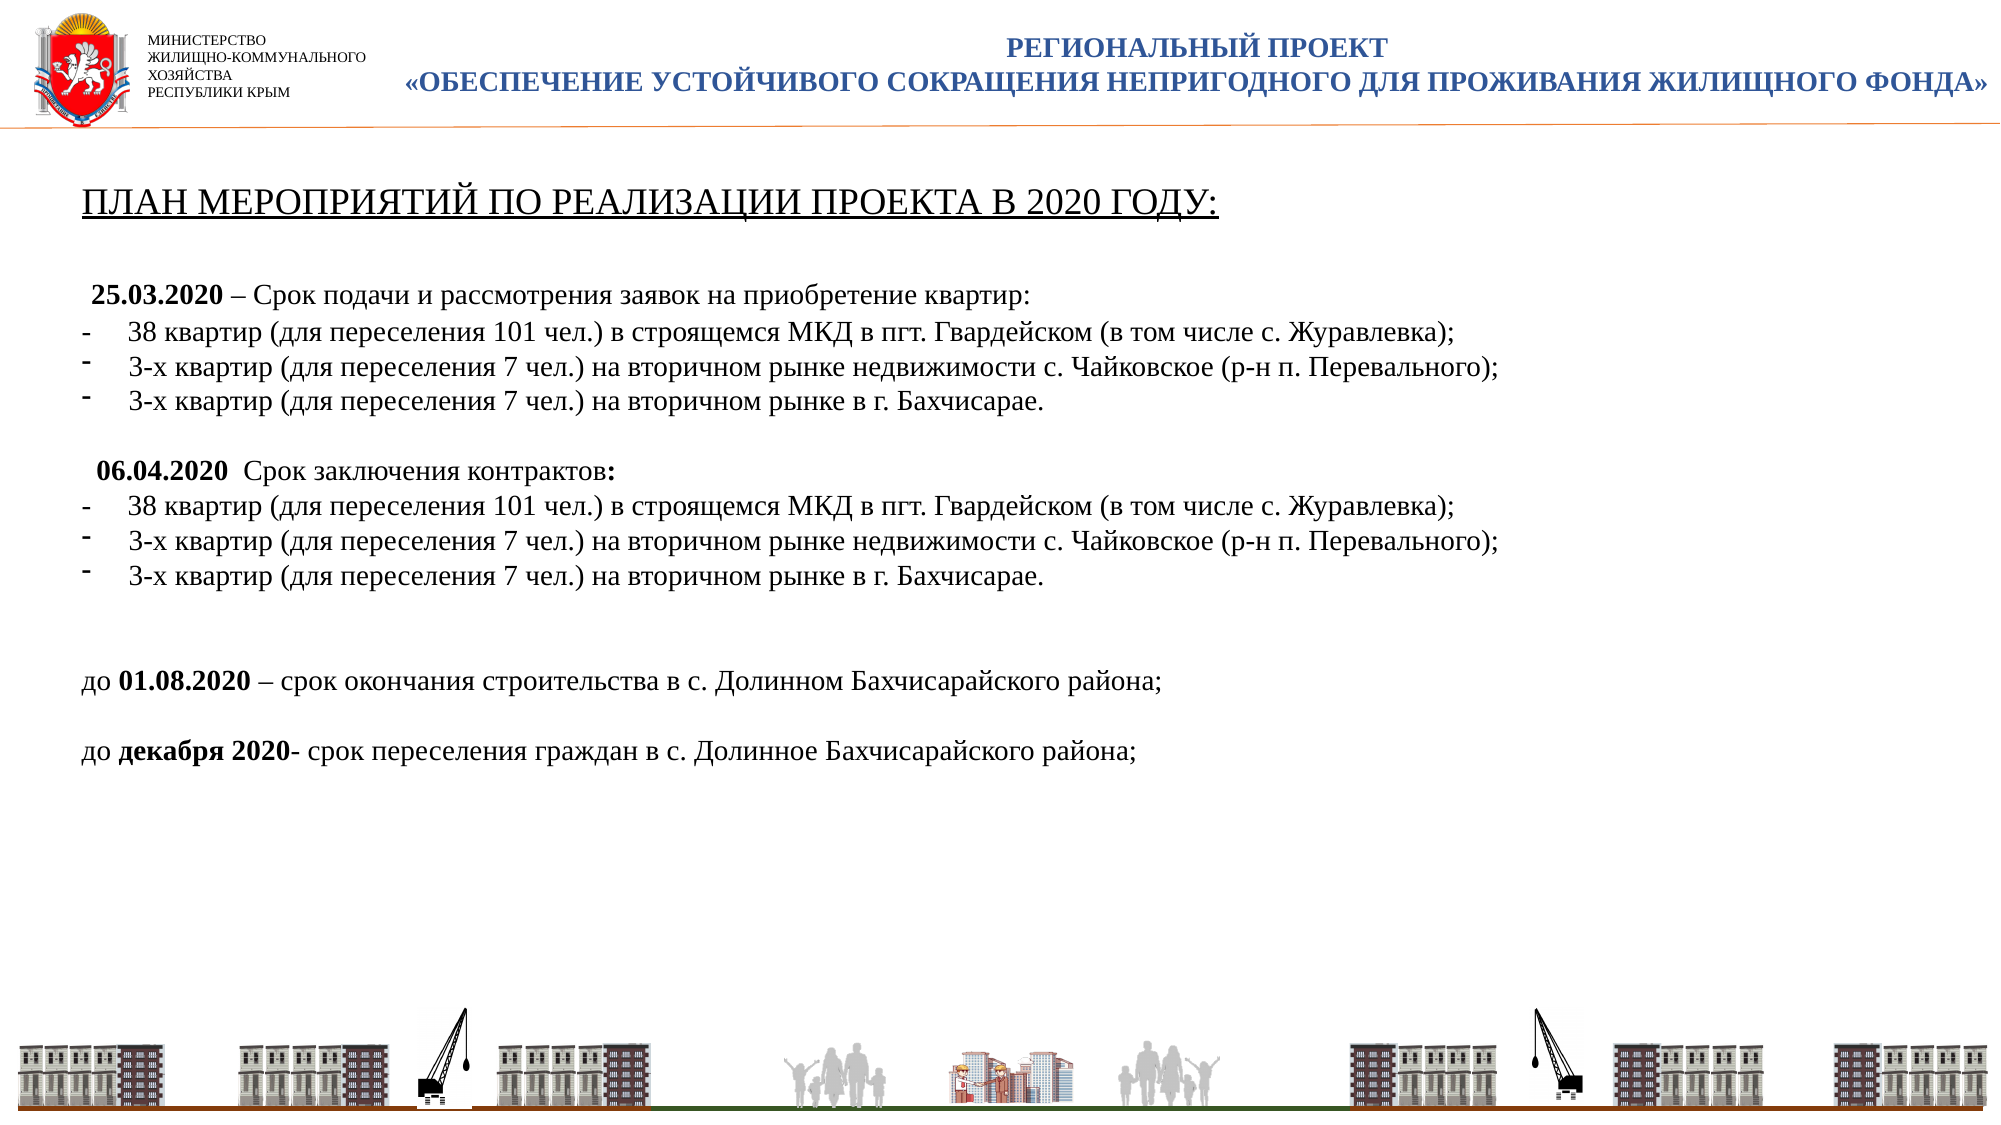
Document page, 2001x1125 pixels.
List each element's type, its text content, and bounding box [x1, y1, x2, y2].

picture [496, 1043, 651, 1108]
picture [1349, 1043, 1498, 1108]
text_box МИНИСТЕРСТВО ЖИЛИЩНО-КОММУНАЛЬНОГО ХОЗЯЙСТВА РЕСПУБЛИКИ КРЫМ [133, 23, 393, 109]
picture [417, 1007, 472, 1109]
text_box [0, 123, 31, 129]
picture [784, 1041, 887, 1108]
picture [1117, 1040, 1220, 1106]
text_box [133, 123, 2000, 129]
picture [1833, 1043, 1989, 1110]
text_box РЕГИОНАЛЬНЫЙ ПРОЕКТ «ОБЕСПЕЧЕНИЕ УСТОЙЧИВОГО СОКРАЩЕНИЯ НЕПРИГОДНОГО ДЛЯ ПРОЖИВАНИЯ ЖИЛИЩНОГО ФОНДА» [365, 21, 2000, 105]
picture [17, 1043, 165, 1108]
text_box ПЛАН МЕРОПРИЯТИЙ ПО РЕАЛИЗАЦИИ ПРОЕКТА В 2020 ГОДУ: 25.03.2020 – Срок подачи и рассмотрения заявок на приобретение квартир: - 38 квартир (для переселения 101 чел.) в строящемся МКД в пгт. Гвардейском (в том числе с. Журавлевка); 3-х квартир (для переселения 7 чел.) на вторичном рынке недвижимости с. Чайковское (р-н п. Перевального); 3-х квартир (для переселения 7 чел.) на вторичном рынке в г. Бахчисарае. 06.04.2020 Срок заключения контрактов: - 38 квартир (для переселения 101 чел.) в строящемся МКД в пгт. Гвардейском (в том числе с. Журавлевка); 3-х квартир (для переселения 7 чел.) на вторичном рынке недвижимости с. Чайковское (р-н п. Перевального); 3-х квартир (для переселения 7 чел.) на вторичном рынке в г. Бахчисарае. до 01.08.2020 – срок окончания строительства в с. Долинном Бахчисарайского района; до декабря 2020- срок переселения граждан в с. Долинное Бахчисарайского района; [70, 171, 1967, 817]
picture [31, 10, 133, 130]
picture [238, 1043, 390, 1108]
picture [922, 1043, 1109, 1108]
picture [1529, 1007, 1584, 1104]
picture [1612, 1043, 1765, 1108]
